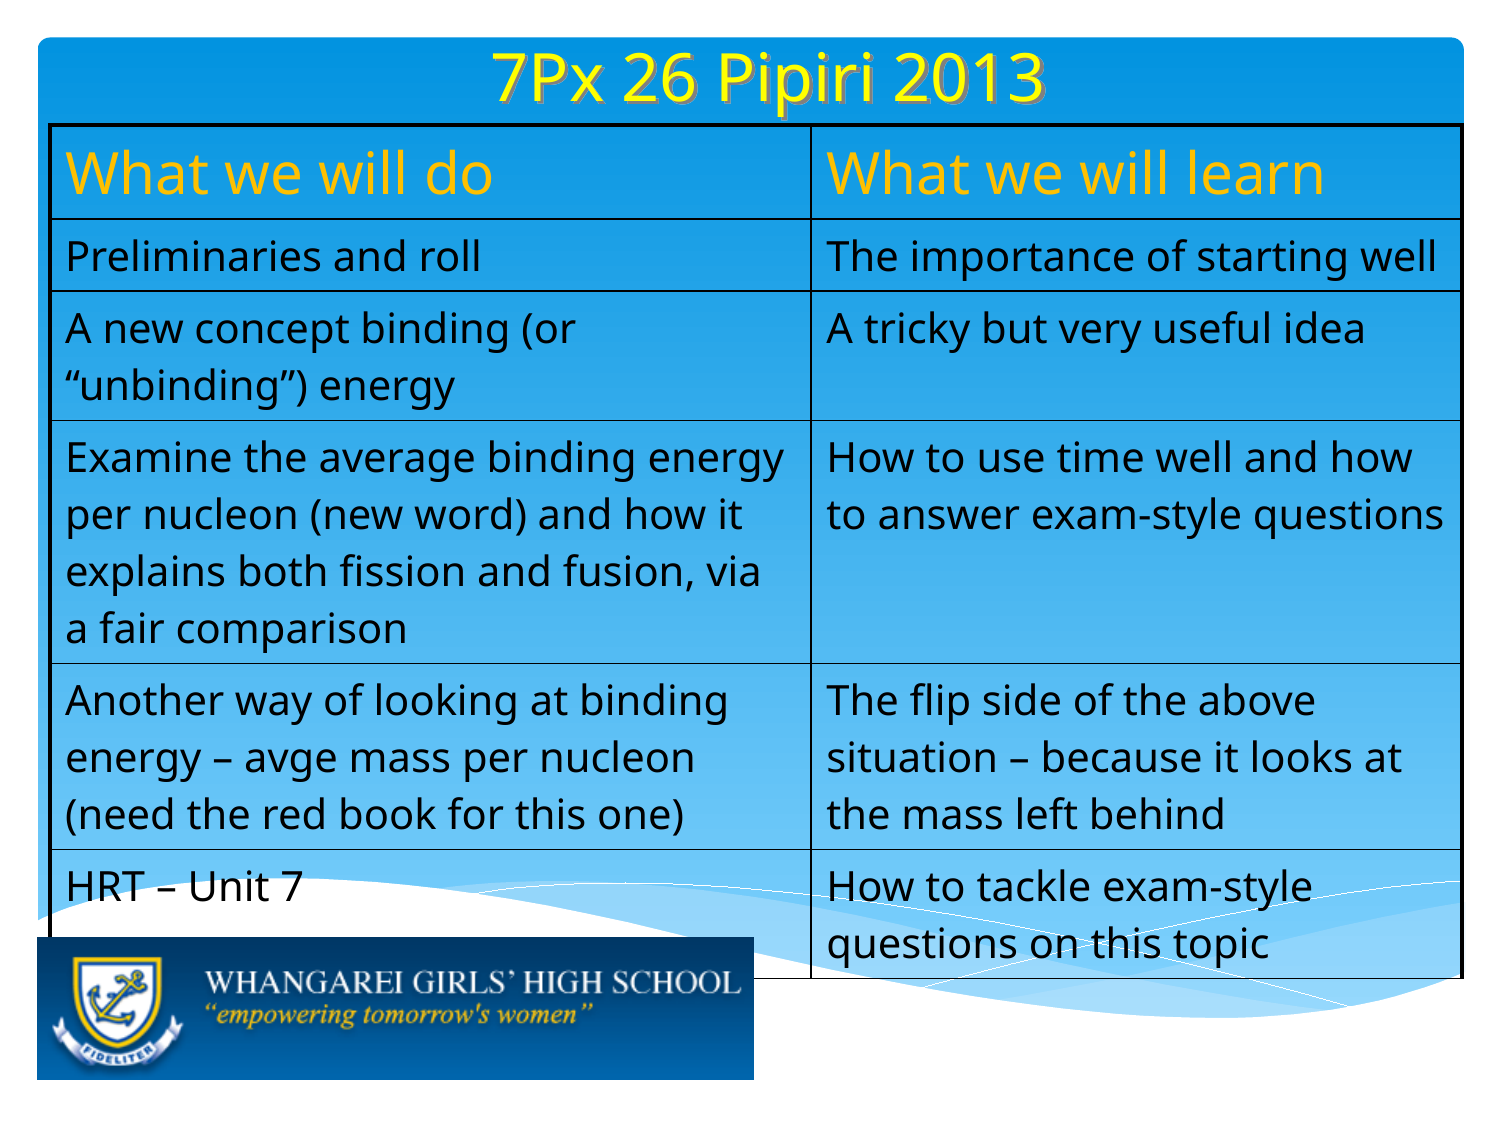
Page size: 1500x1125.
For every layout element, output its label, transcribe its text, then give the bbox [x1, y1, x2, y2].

table_cell HRT – Unit 7 [52, 850, 810, 978]
table_header What we will do [52, 127, 810, 218]
table_cell A tricky but very useful idea [812, 292, 1460, 420]
table_cell A new concept binding (or “unbinding”) energy [52, 292, 810, 420]
table_cell The flip side of the above situation – because it looks at the mass left behind [812, 664, 1460, 849]
table_cell The importance of starting well [812, 220, 1460, 290]
table_cell Another way of looking at binding energy – avge mass per nucleon (need the red book for this one) [52, 664, 810, 849]
table_cell Preliminaries and roll [52, 220, 810, 290]
table_header What we will learn [812, 127, 1460, 218]
table_cell How to tackle exam-style questions on this topic [812, 850, 1460, 978]
text_box 7Px 26 Pipiri 2013 [162, 24, 1375, 123]
table_cell Examine the average binding energy per nucleon (new word) and how it explains both fission and fusion, via a fair comparison [52, 421, 810, 663]
table_cell How to use time well and how to answer exam-style questions [812, 421, 1460, 663]
picture [37, 937, 754, 1080]
